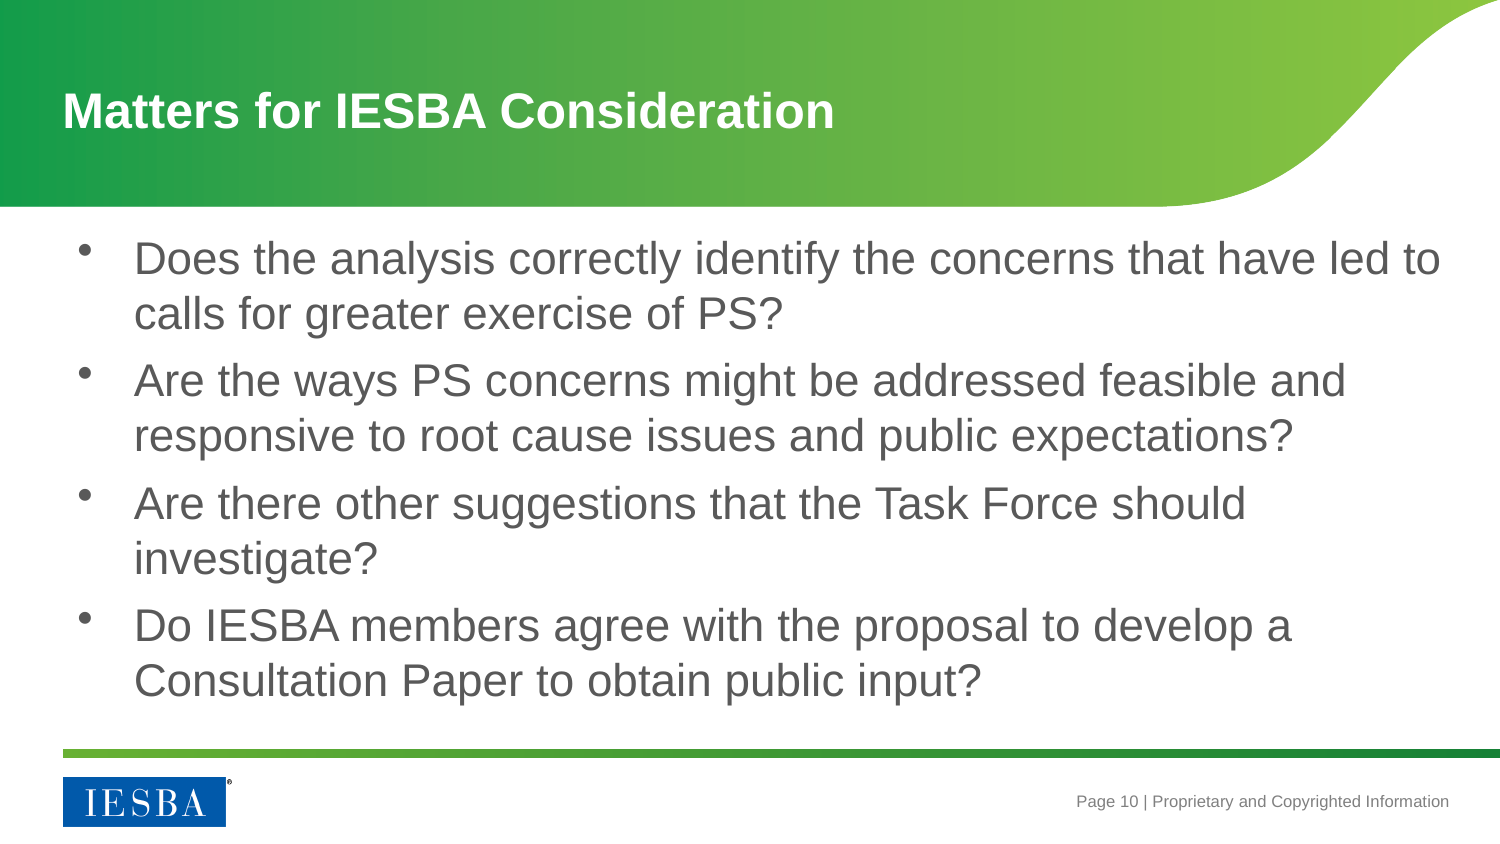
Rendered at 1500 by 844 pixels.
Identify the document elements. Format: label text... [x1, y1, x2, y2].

list Does the analysis correctly identify the concerns that have led to calls for greater exercise of PS? Are the ways PS concerns might be addressed feasible and responsive to root cause issues and public expectations? Are there other suggestions that the Task Force should investigate? Do IESBA members agree with the proposal to develop a Consultation Paper to obtain public input? [62, 220, 1475, 724]
title Matters for IESBA Consideration [62, 75, 1300, 142]
picture [63, 777, 232, 827]
picture [0, 0, 1500, 207]
